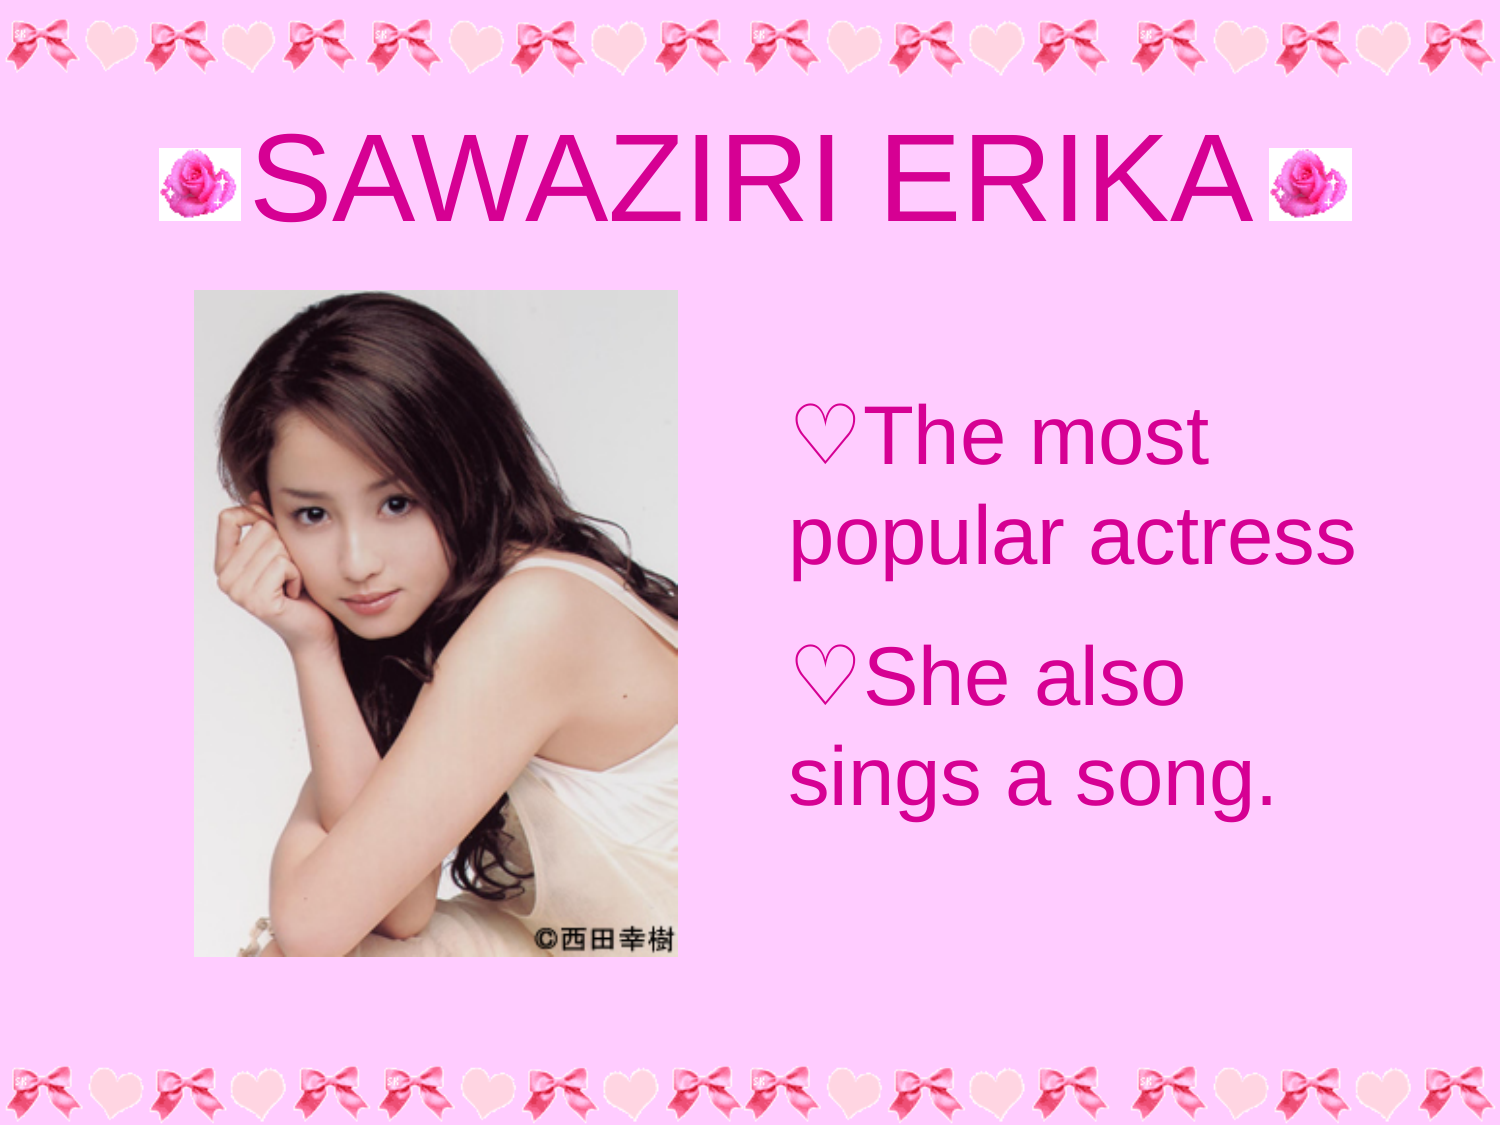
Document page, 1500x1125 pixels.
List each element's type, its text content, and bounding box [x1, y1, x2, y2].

picture [1269, 148, 1352, 222]
picture [737, 18, 1114, 79]
picture [159, 148, 241, 222]
text_box [809, 503, 975, 564]
title SAWAZIRI ERIKA [76, 82, 1428, 266]
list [748, 1065, 1114, 1125]
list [194, 290, 678, 958]
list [1124, 1065, 1500, 1125]
text_box ♡The most popular actress ♡She also sings a song. [773, 373, 1377, 830]
picture [0, 1065, 748, 1125]
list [1124, 18, 1500, 79]
picture [0, 18, 736, 79]
